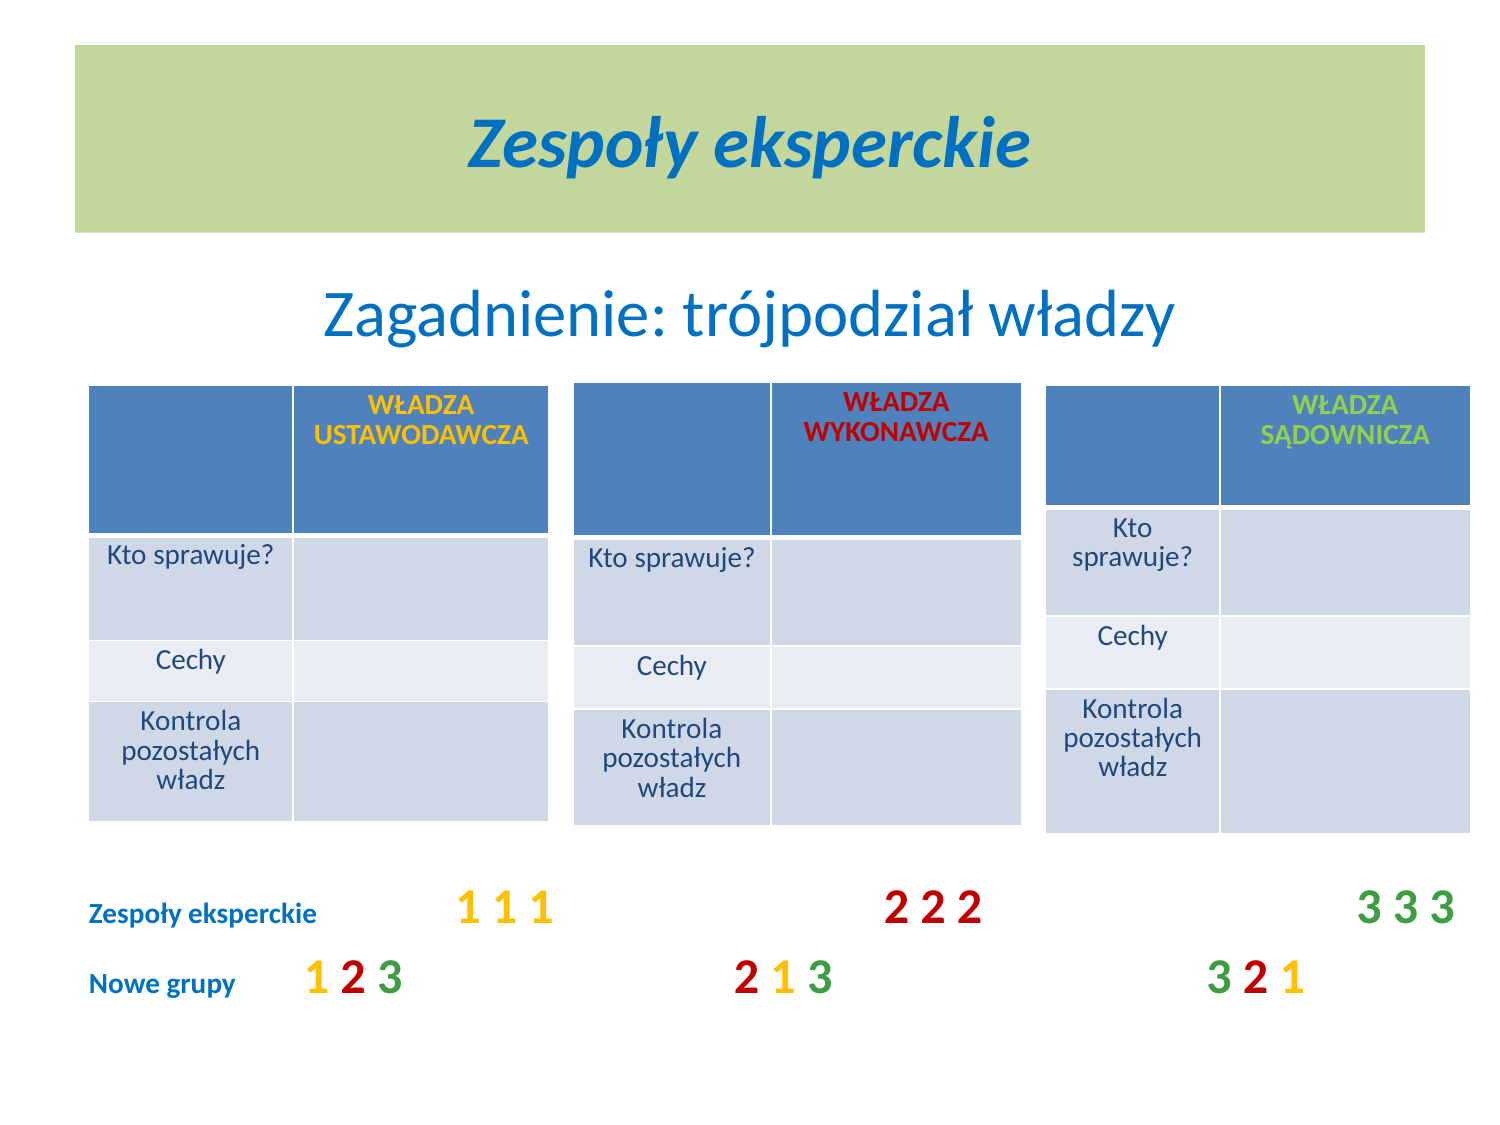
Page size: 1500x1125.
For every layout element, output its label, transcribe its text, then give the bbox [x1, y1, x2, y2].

table_cell Kto sprawuje? [1046, 510, 1219, 615]
table_cell [294, 702, 548, 821]
table_cell Kto sprawuje? [574, 540, 770, 645]
table_header WŁADZA WYKONAWCZA [772, 383, 1021, 535]
table_cell [772, 647, 1021, 708]
table_cell Cechy [89, 641, 292, 701]
list Zagadnienie: trójpodział władzy Zespoły eksperckie 1 1 1 2 2 2 3 3 3 Nowe grupy 1 2 3 2 1 3 3 2 1 [17, 262, 1483, 1094]
table_cell [1221, 617, 1470, 688]
table_header [1046, 386, 1219, 505]
table_cell [294, 538, 548, 640]
table_cell [772, 710, 1021, 825]
table_header WŁADZA USTAWODAWCZA [294, 386, 548, 533]
table_cell [294, 641, 548, 701]
table_cell Kontrola pozostałych władz [574, 710, 770, 825]
table_cell Cechy [574, 647, 770, 708]
title Zespoły eksperckie [75, 45, 1425, 233]
table_header [89, 386, 292, 533]
table_header WŁADZA SĄDOWNICZA [1221, 386, 1470, 505]
table_cell [1221, 510, 1470, 615]
table_header [574, 383, 770, 535]
table_cell Kto sprawuje? [89, 538, 292, 640]
table_cell Cechy [1046, 617, 1219, 688]
table_cell [772, 540, 1021, 645]
table_cell [1221, 690, 1470, 833]
table_cell Kontrola pozostałych władz [1046, 690, 1219, 833]
table_cell Kontrola pozostałych władz [89, 702, 292, 821]
